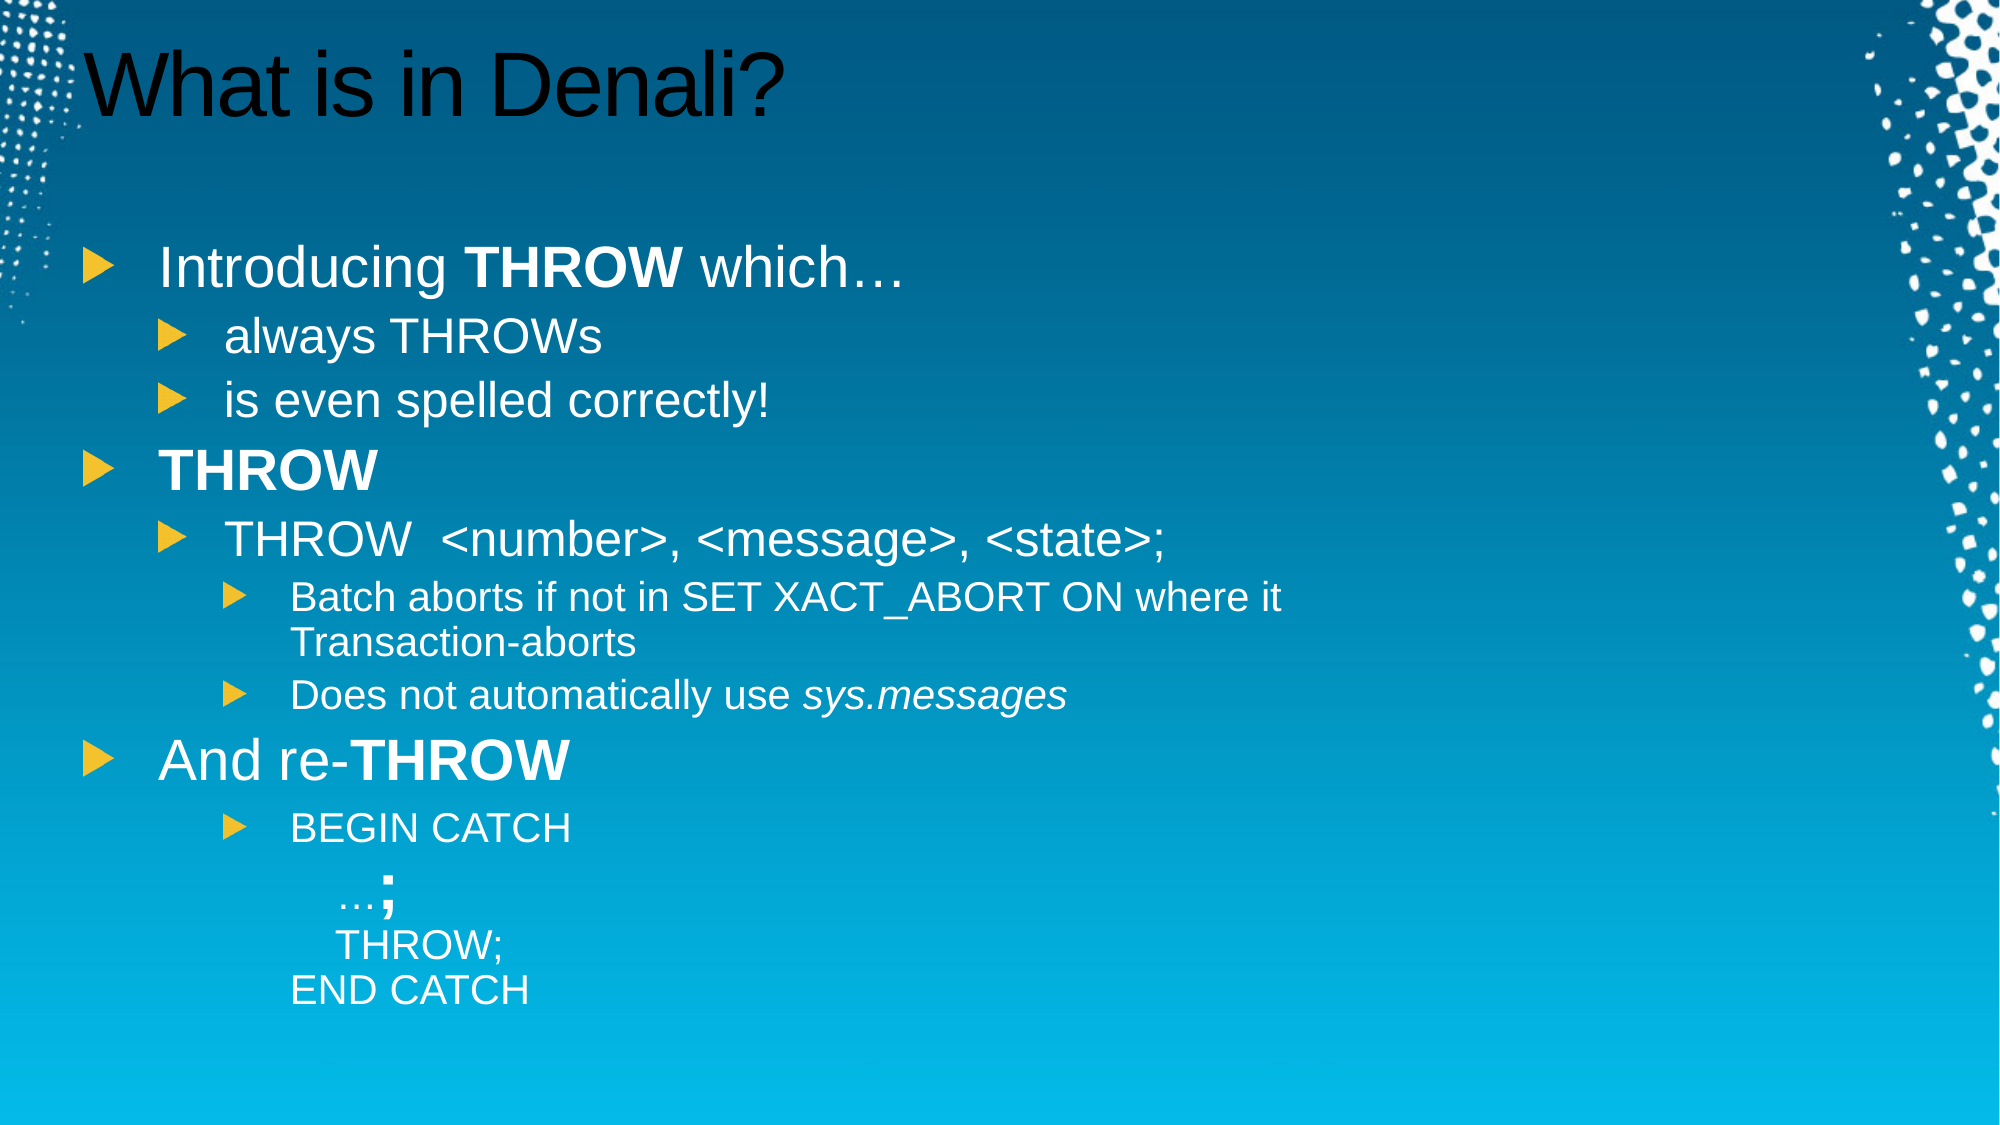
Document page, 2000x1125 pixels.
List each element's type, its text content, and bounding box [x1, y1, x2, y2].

picture [1995, 582, 2000, 595]
picture [1889, 152, 1901, 166]
picture [29, 27, 38, 38]
picture [1988, 691, 2000, 709]
picture [24, 72, 32, 79]
picture [224, 815, 245, 838]
picture [1994, 382, 2000, 391]
picture [6, 97, 12, 105]
picture [1974, 683, 1985, 694]
picture [10, 69, 17, 78]
picture [1921, 0, 1934, 8]
picture [1917, 308, 1929, 326]
picture [1988, 547, 2000, 561]
picture [1938, 122, 1950, 133]
picture [159, 522, 185, 551]
picture [30, 14, 40, 23]
picture [55, 62, 62, 69]
picture [33, 116, 40, 124]
picture [1978, 517, 1987, 527]
picture [13, 41, 25, 49]
picture [1968, 481, 1978, 492]
picture [224, 682, 245, 705]
picture [1919, 367, 1930, 378]
picture [1963, 278, 1976, 291]
picture [45, 16, 55, 24]
picture [1979, 657, 1995, 676]
picture [1929, 27, 1945, 45]
picture [1946, 155, 1961, 167]
picture [1981, 604, 2000, 620]
picture [54, 76, 60, 83]
picture [34, 101, 43, 111]
picture [1983, 404, 1992, 414]
picture [1972, 570, 1986, 583]
picture [1911, 223, 1918, 230]
picture [16, 22, 23, 34]
picture [58, 32, 66, 41]
picture [1935, 379, 1948, 391]
picture [9, 84, 15, 91]
picture [1958, 445, 1968, 460]
picture [1950, 359, 1960, 366]
picture [1881, 120, 1891, 130]
picture [1922, 200, 1934, 207]
picture [1957, 187, 1971, 200]
picture [18, 0, 29, 6]
picture [159, 384, 184, 412]
picture [38, 74, 47, 80]
picture [84, 741, 112, 775]
picture [33, 0, 42, 10]
picture [1942, 269, 1953, 276]
picture [1970, 426, 1980, 436]
picture [1946, 525, 1956, 533]
picture [18, 13, 26, 19]
picture [159, 320, 185, 349]
picture [1942, 465, 1958, 483]
picture [84, 451, 112, 485]
picture [1925, 87, 1941, 99]
picture [1952, 502, 1967, 516]
picture [1935, 431, 1946, 449]
picture [17, 129, 23, 136]
picture [1963, 335, 1972, 344]
picture [1945, 213, 1955, 220]
picture [42, 31, 53, 39]
picture [1969, 625, 1985, 642]
picture [224, 583, 244, 607]
picture [1914, 164, 1923, 177]
picture [1892, 212, 1902, 216]
picture [28, 42, 36, 53]
picture [0, 40, 9, 45]
picture [1935, 0, 2000, 306]
picture [1984, 349, 1992, 357]
picture [1920, 257, 1932, 264]
picture [1932, 235, 1943, 241]
picture [1991, 747, 2000, 765]
picture [1972, 312, 1985, 322]
picture [43, 42, 49, 53]
picture [56, 47, 64, 55]
picture [1973, 368, 1982, 380]
picture [1990, 492, 2000, 505]
picture [1926, 344, 1939, 358]
picture [1993, 321, 2000, 339]
title What is in Denali? [83, 37, 1917, 120]
picture [1980, 460, 1987, 469]
picture [16, 143, 21, 151]
picture [1948, 413, 1958, 424]
picture [1955, 557, 1965, 573]
picture [1925, 141, 1935, 155]
picture [3, 10, 11, 18]
picture [1991, 637, 2000, 652]
picture [1963, 589, 1976, 607]
picture [0, 24, 9, 33]
list Introducing THROW which… always THROWs is even spelled correctly! THROW THROW <number>, <message>, <state>; Batch aborts if not in SET XACT_ABORT ON where it Transaction-aborts Does not automatically use sys.messages And re-THROW BEGIN CATCH …; THROW; END CATCH [83, 237, 1917, 1088]
picture [1917, 109, 1924, 119]
picture [1963, 535, 1977, 550]
picture [0, 155, 5, 163]
picture [1955, 246, 1965, 256]
picture [11, 55, 21, 64]
picture [1935, 177, 1945, 189]
picture [1941, 324, 1952, 332]
picture [41, 59, 48, 67]
picture [1928, 399, 1939, 415]
picture [84, 248, 112, 282]
picture [1982, 714, 1993, 729]
picture [47, 0, 57, 10]
picture [1953, 301, 1962, 312]
picture [1898, 188, 1912, 198]
picture [33, 88, 42, 97]
picture [31, 131, 37, 138]
picture [1992, 438, 2000, 448]
picture [1960, 392, 1970, 403]
picture [1930, 291, 1941, 297]
picture [26, 57, 34, 68]
